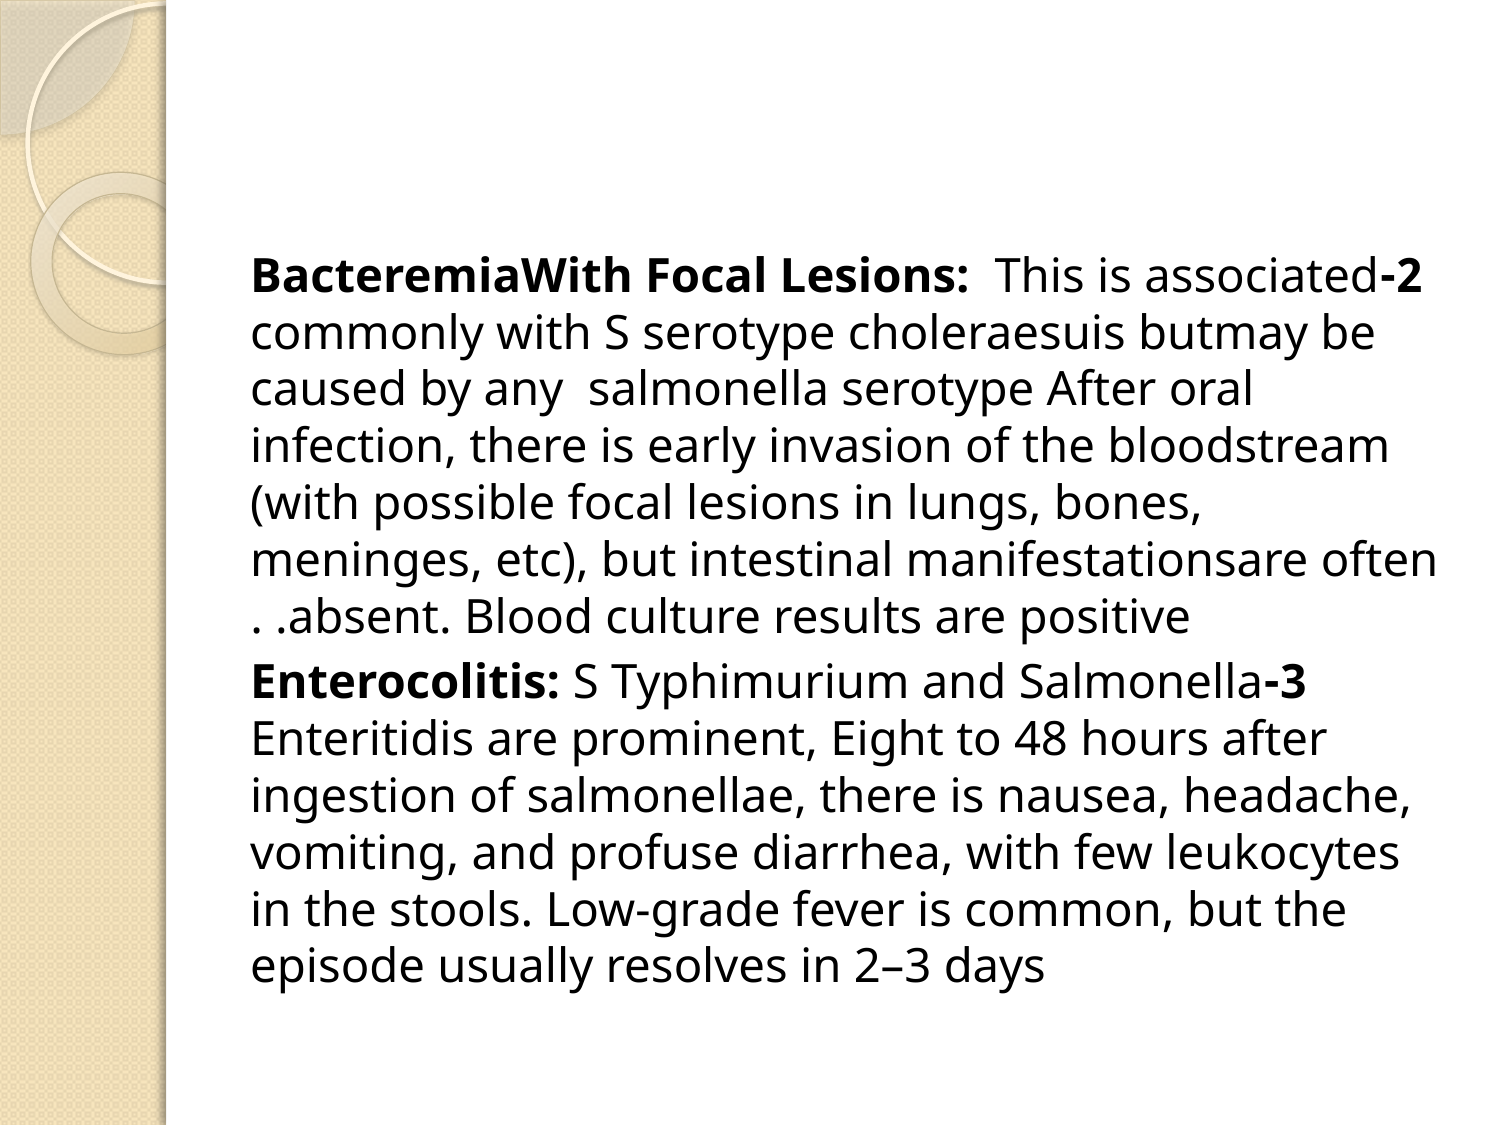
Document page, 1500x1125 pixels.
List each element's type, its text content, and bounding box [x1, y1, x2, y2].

list 2-BacteremiaWith Focal Lesions: This is associated commonly with S serotype choleraesuis butmay be caused by any salmonella serotype After oral infection, there is early invasion of the bloodstream (with possible focal lesions in lungs, bones, meninges, etc), but intestinal manifestationsare often absent. Blood culture results are positive. . 3-Enterocolitis: S Typhimurium and Salmonella Enteritidis are prominent, Eight to 48 hours after ingestion of salmonellae, there is nausea, headache, vomiting, and profuse diarrhea, with few leukocytes in the stools. Low-grade fever is common, but the episode usually resolves in 2–3 days [235, 237, 1466, 1025]
